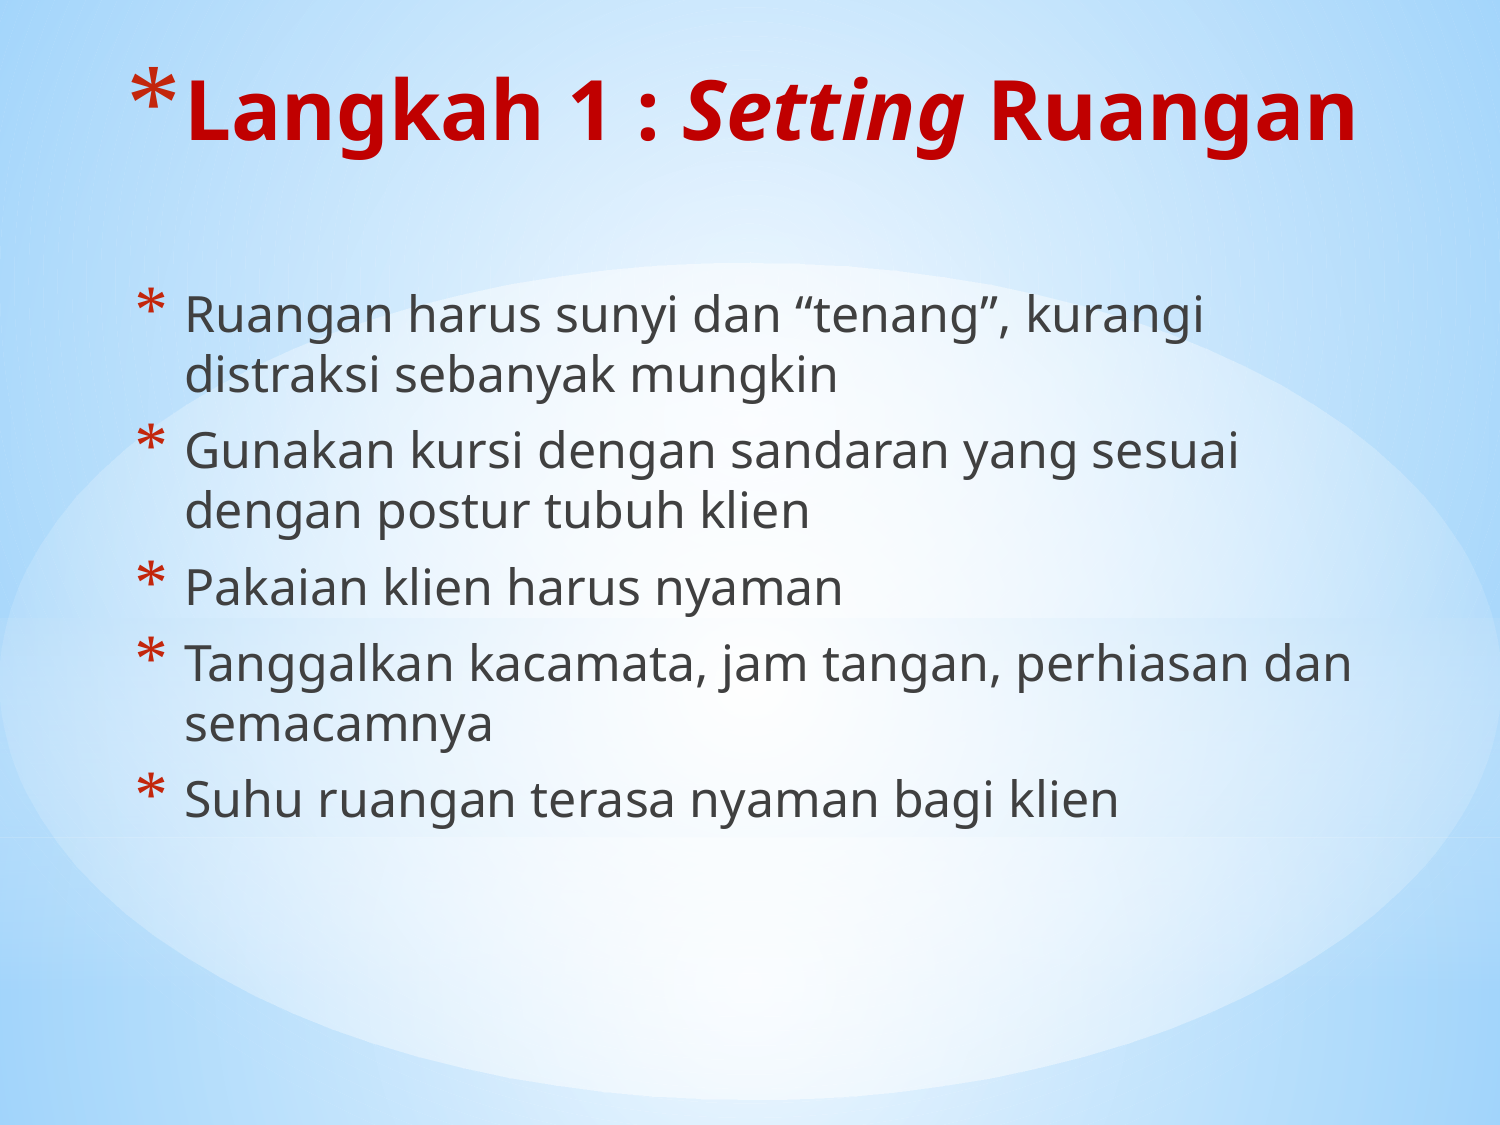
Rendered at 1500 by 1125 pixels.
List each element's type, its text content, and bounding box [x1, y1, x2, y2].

title Langkah 1 : Setting Ruangan [112, 50, 1375, 213]
list Ruangan harus sunyi dan “tenang”, kurangi distraksi sebanyak mungkin Gunakan kursi dengan sandaran yang sesuai dengan postur tubuh klien Pakaian klien harus nyaman Tanggalkan kacamata, jam tangan, perhiasan dan semacamnya Suhu ruangan terasa nyaman bagi klien [112, 275, 1425, 1013]
